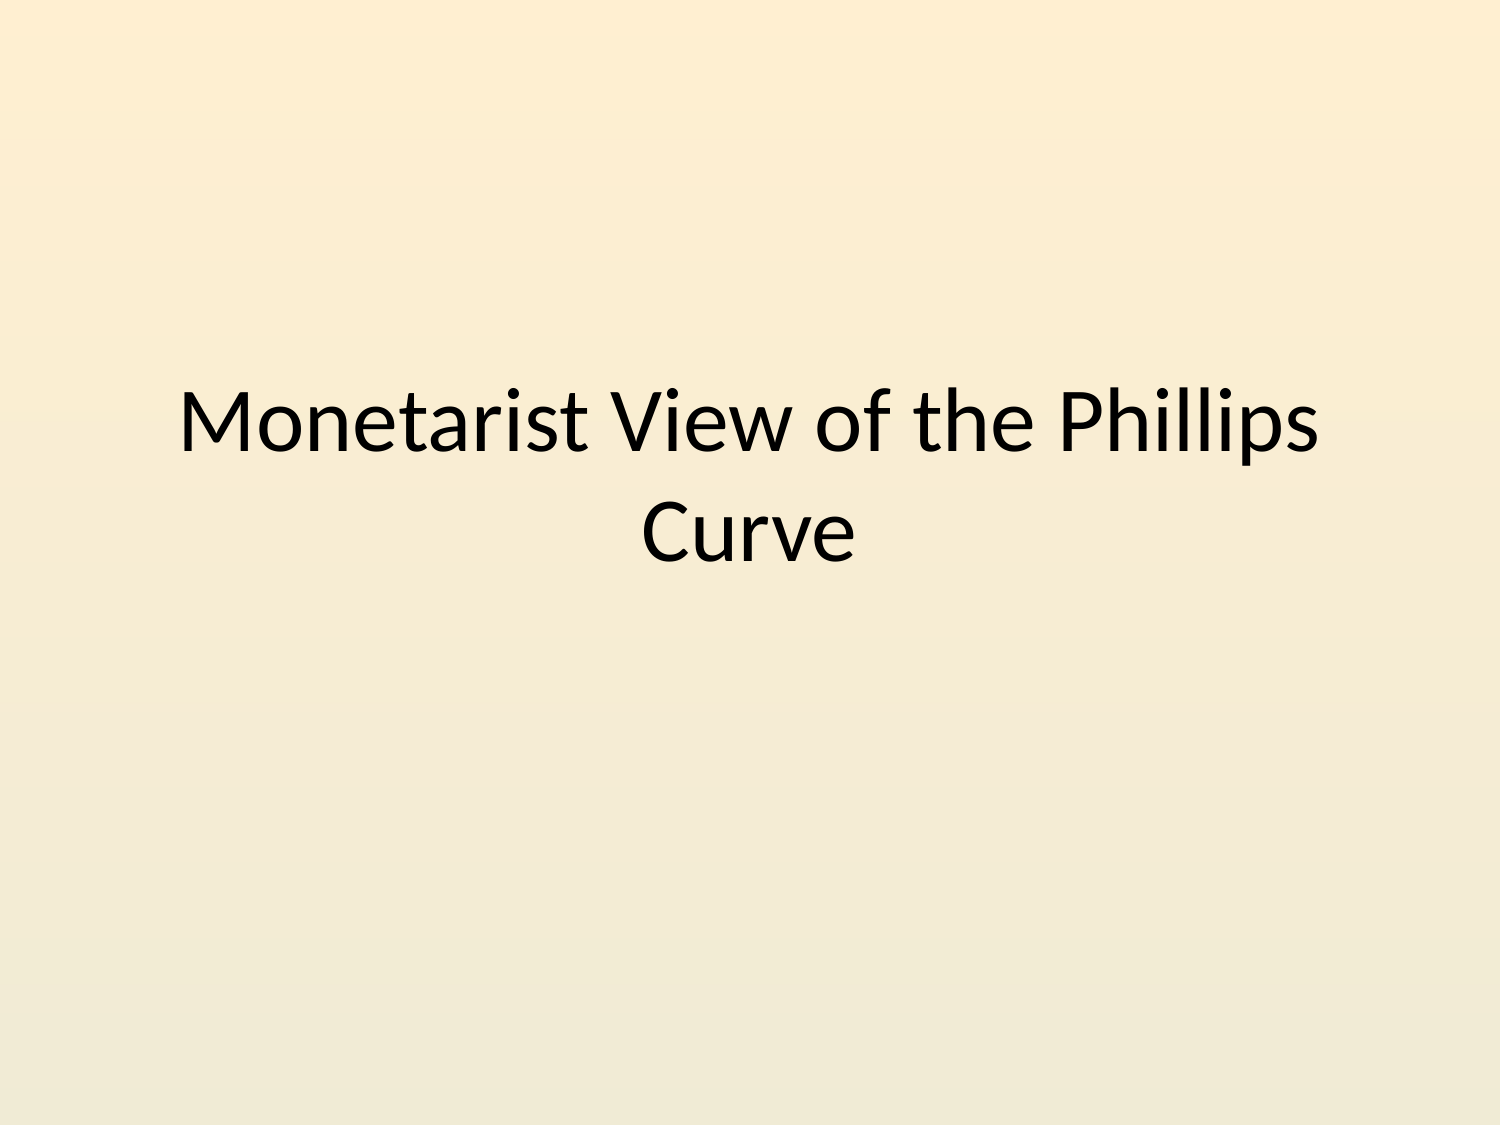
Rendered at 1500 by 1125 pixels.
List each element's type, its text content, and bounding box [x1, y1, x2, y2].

title Monetarist View of the Phillips Curve [112, 349, 1388, 591]
